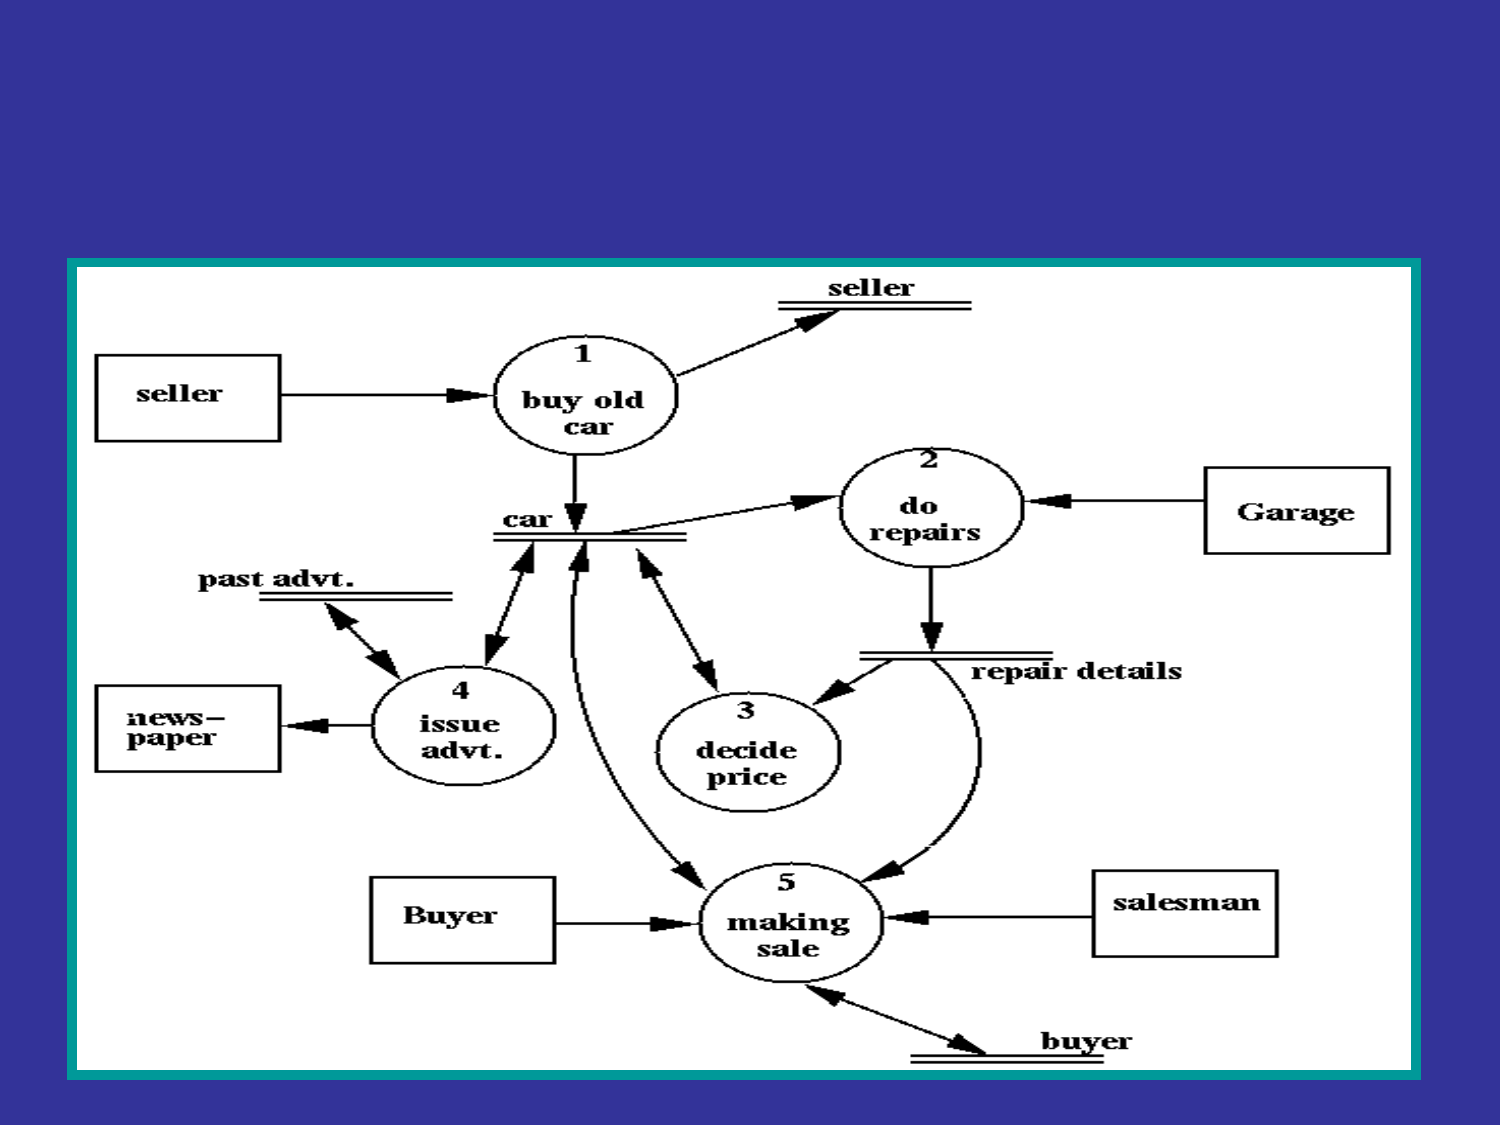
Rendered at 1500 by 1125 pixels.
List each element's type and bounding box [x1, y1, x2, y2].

list [76, 266, 1412, 1071]
